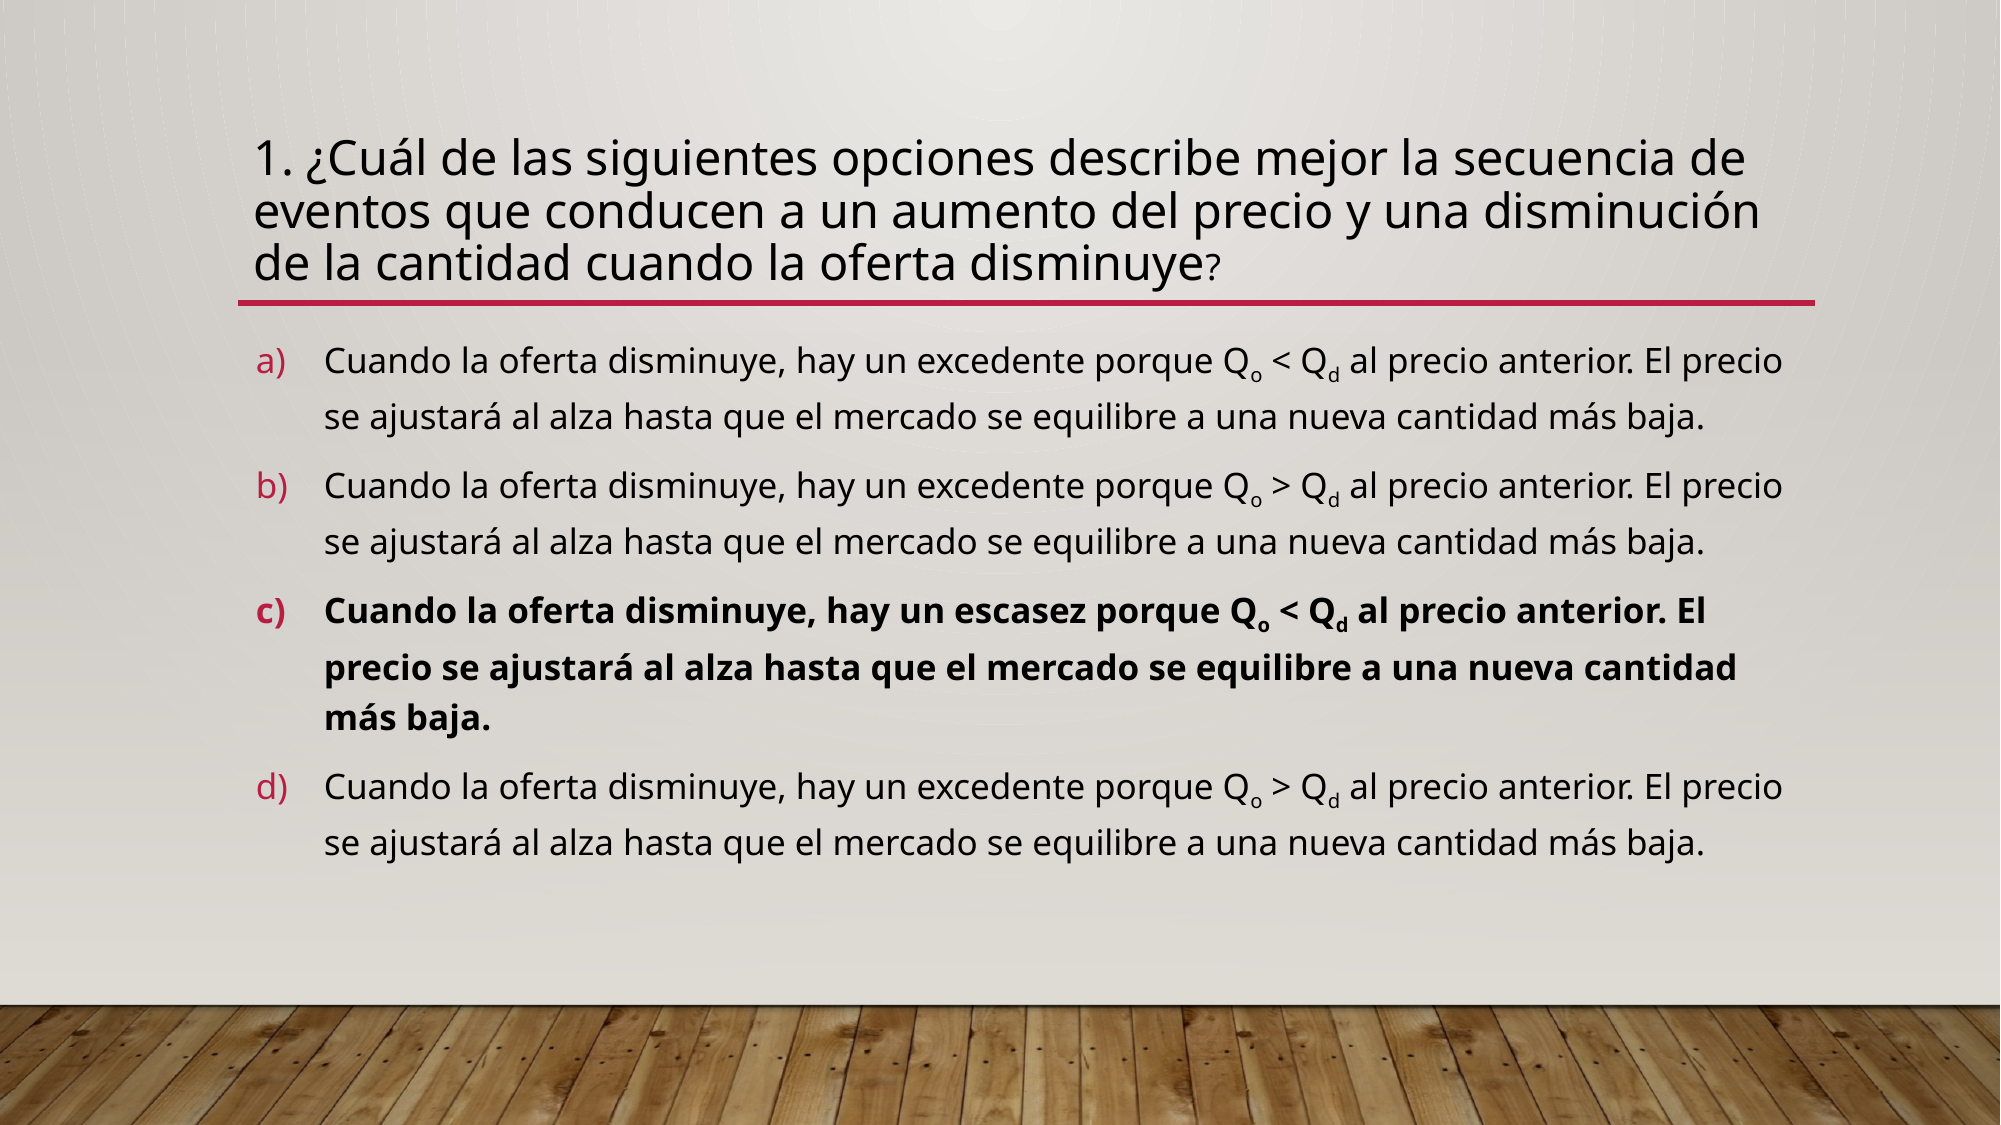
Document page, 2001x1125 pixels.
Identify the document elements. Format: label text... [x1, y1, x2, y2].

title 1. ¿Cuál de las siguientes opciones describe mejor la secuencia de eventos que conducen a un aumento del precio y una disminución de la cantidad cuando la oferta disminuye? [238, 126, 1815, 299]
list Cuando la oferta disminuye, hay un excedente porque Qo < Qd al precio anterior. El precio se ajustará al alza hasta que el mercado se equilibre a una nueva cantidad más baja. Cuando la oferta disminuye, hay un excedente porque Qo > Qd al precio anterior. El precio se ajustará al alza hasta que el mercado se equilibre a una nueva cantidad más baja. Cuando la oferta disminuye, hay un escasez porque Qo < Qd al precio anterior. El precio se ajustará al alza hasta que el mercado se equilibre a una nueva cantidad más baja. Cuando la oferta disminuye, hay un excedente porque Qo > Qd al precio anterior. El precio se ajustará al alza hasta que el mercado se equilibre a una nueva cantidad más baja. [240, 321, 1815, 888]
picture [0, 1005, 2000, 1125]
